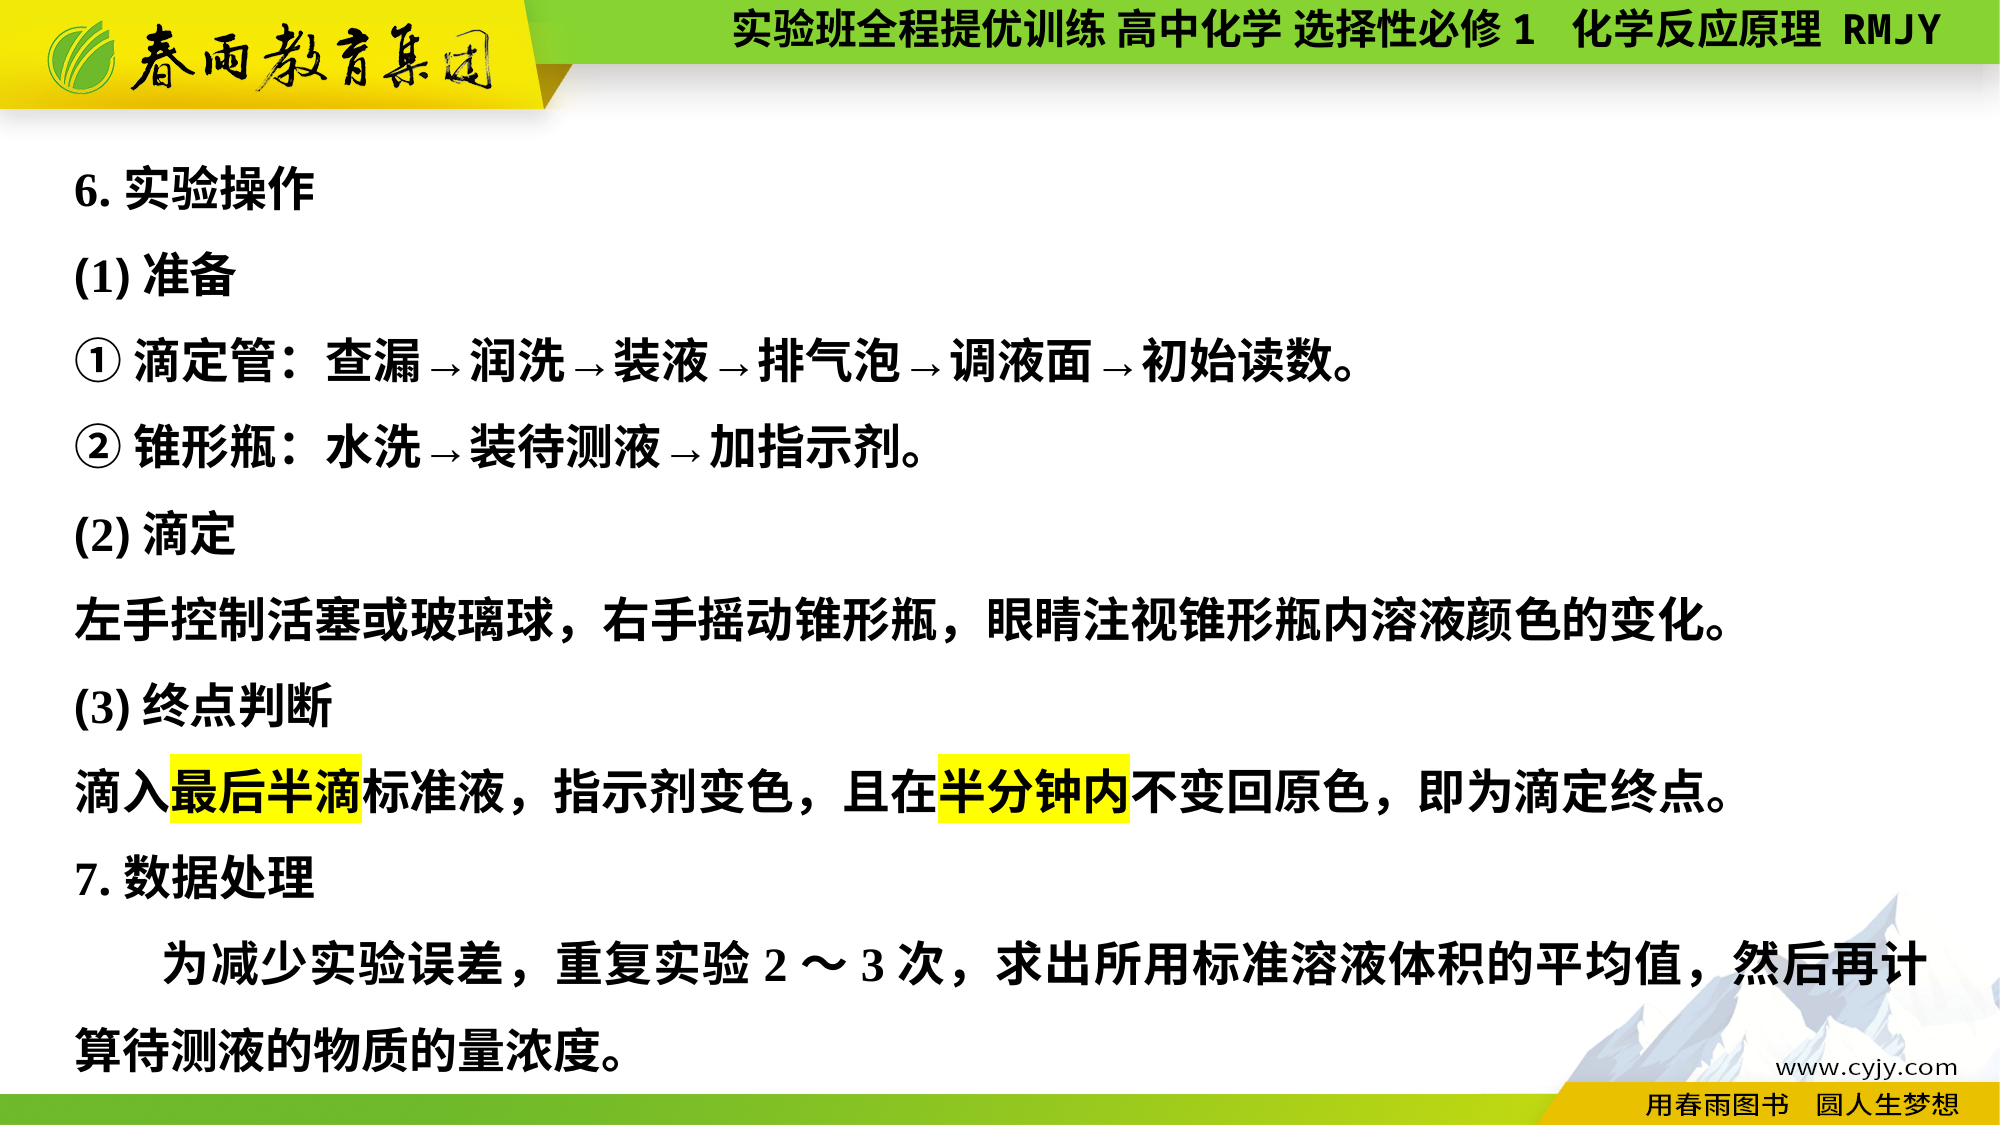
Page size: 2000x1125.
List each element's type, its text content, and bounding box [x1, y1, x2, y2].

list 6.实验操作 (1)准备 ①滴定管：查漏→润洗→装液→排气泡→调液面→初始读数。 ②锥形瓶：水洗→装待测液→加指示剂。 (2)滴定 左手控制活塞或玻璃球，右手摇动锥形瓶，眼睛注视锥形瓶内溶液颜色的变化。 (3)终点判断 滴入最后半滴标准液，指示剂变色，且在半分钟内不变回原色，即为滴定终点。 7.数据处理 为减少实验误差，重复实验2～3次，求出所用标准溶液体积的平均值，然后再计算待测液的物质的量浓度。 [59, 122, 1944, 1096]
picture [0, 0, 2000, 1125]
